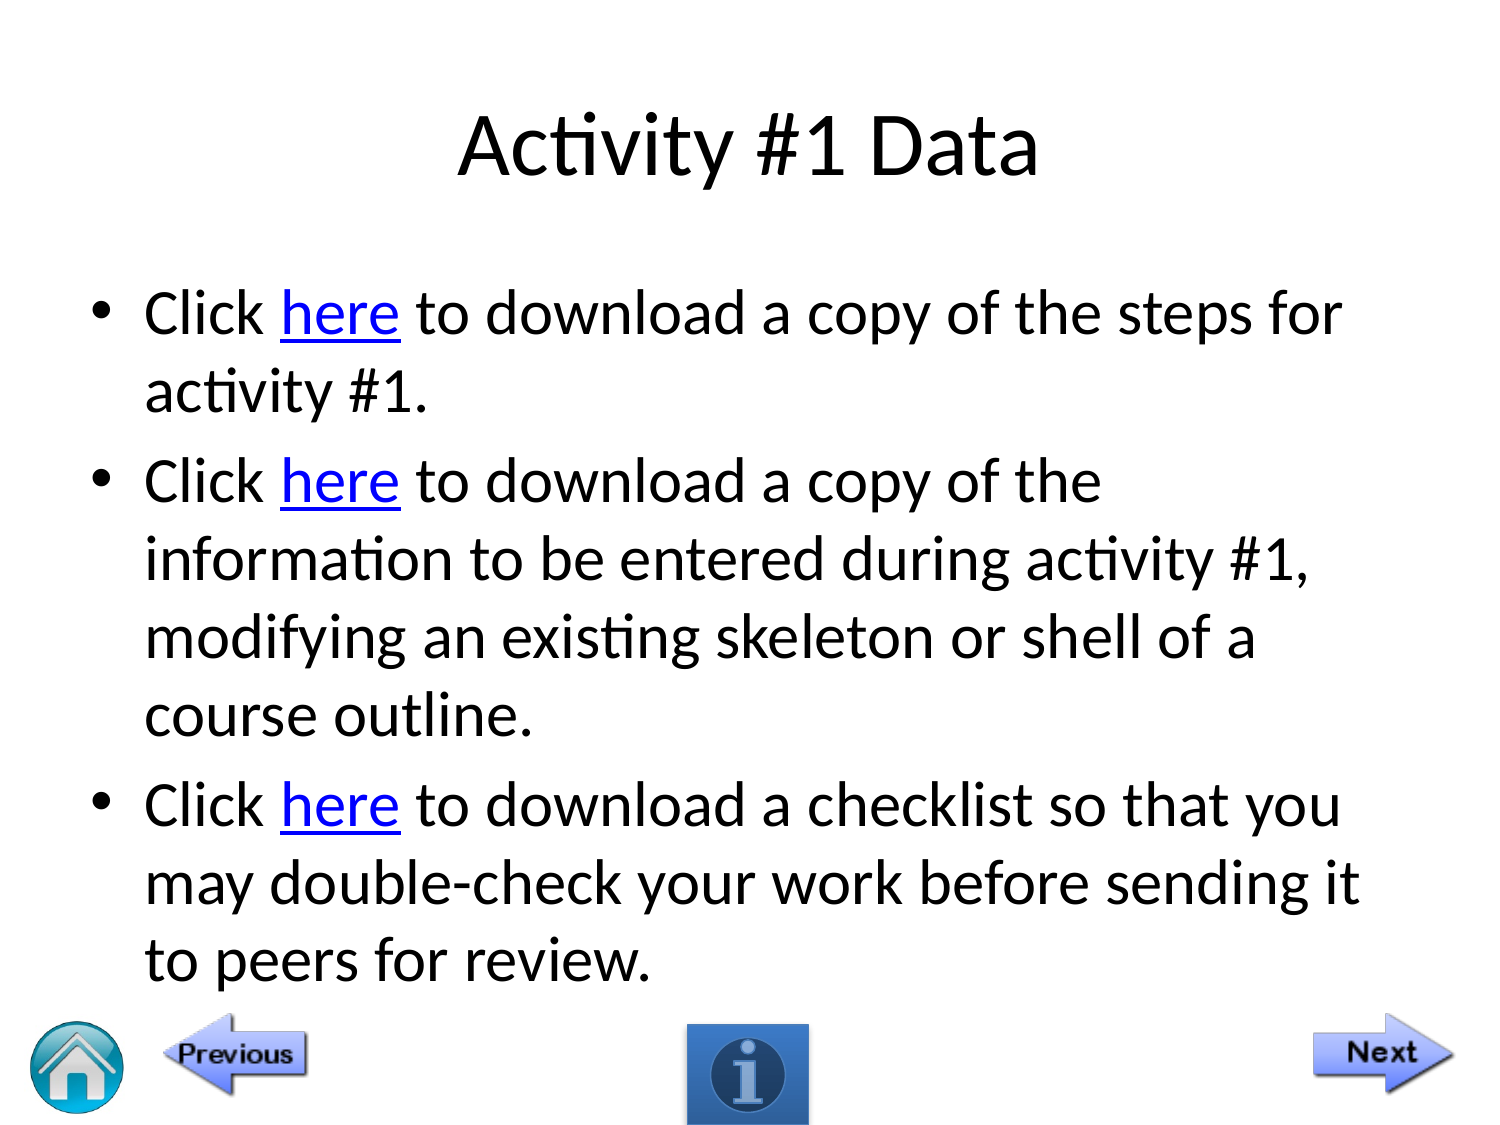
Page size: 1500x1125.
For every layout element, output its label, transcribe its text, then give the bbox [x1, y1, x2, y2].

picture [24, 1014, 129, 1118]
picture [162, 1012, 313, 1102]
text_box [687, 1024, 809, 1125]
title Activity #1 Data [75, 45, 1425, 233]
picture [1312, 1012, 1460, 1100]
list Click here to download a copy of the steps for activity #1. Click here to download a copy of the information to be entered during activity #1, modifying an existing skeleton or shell of a course outline. Click here to download a checklist so that you may double-check your work before sending it to peers for review. [75, 262, 1425, 1005]
